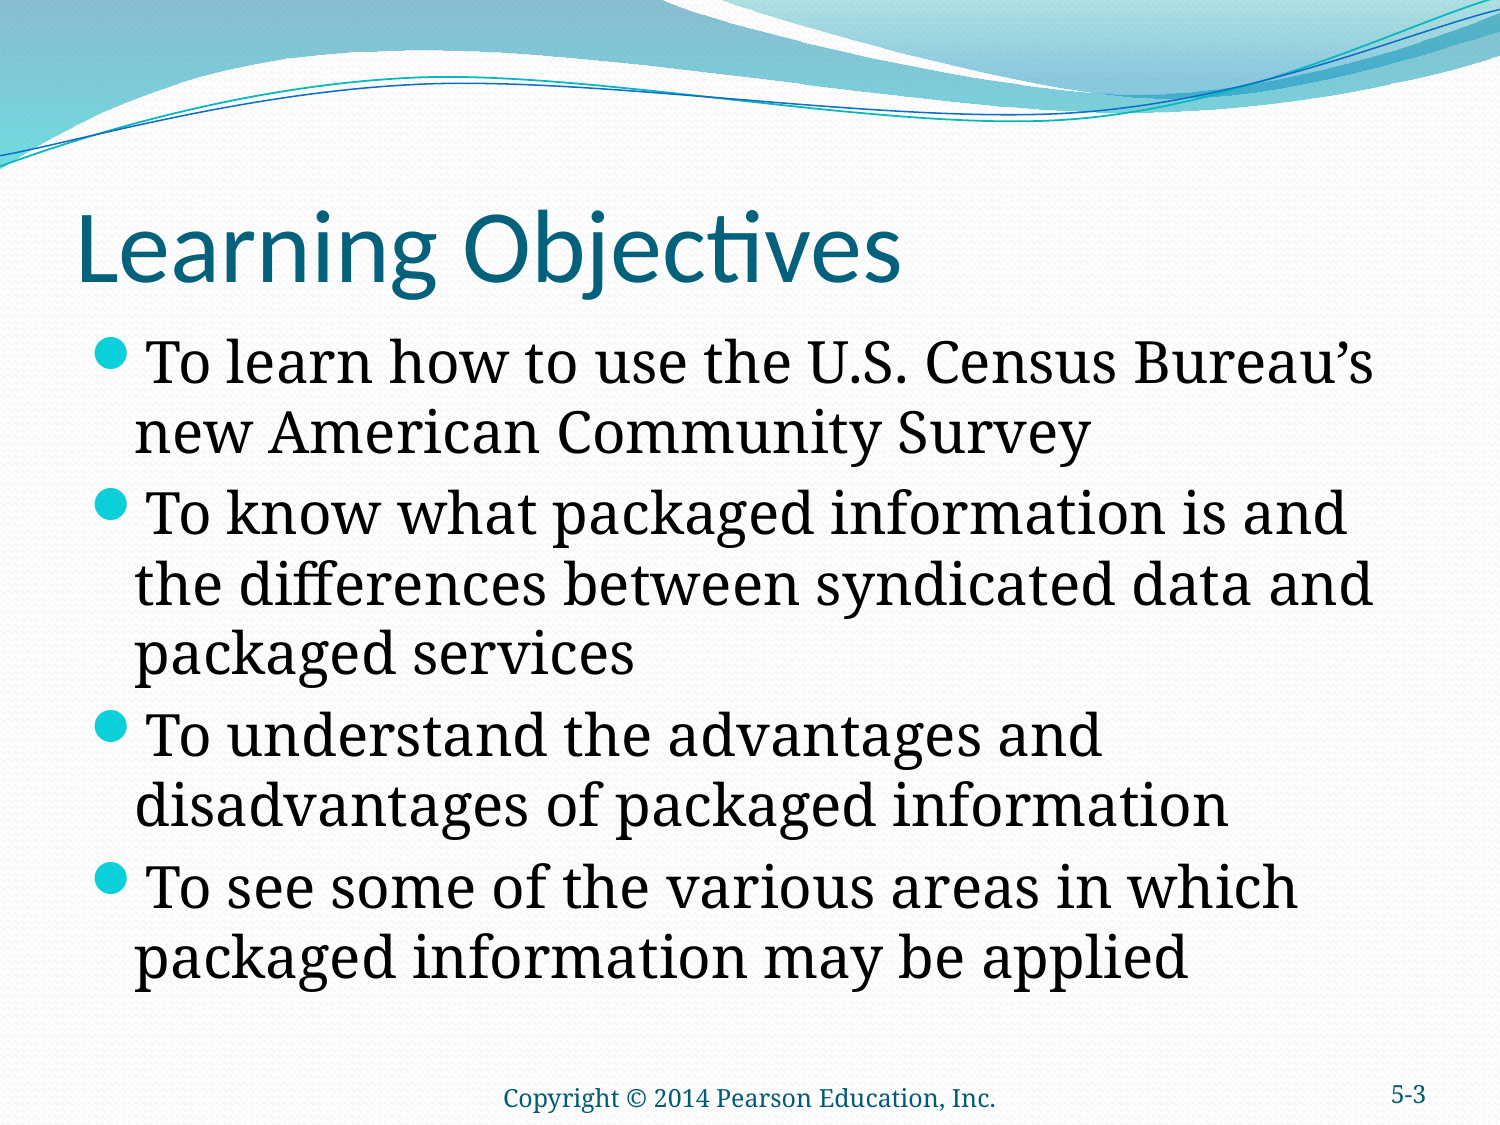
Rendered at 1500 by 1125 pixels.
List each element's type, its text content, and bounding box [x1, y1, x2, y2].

list To learn how to use the U.S. Census Bureau’s new American Community Survey To know what packaged information is and the differences between syndicated data and packaged services To understand the advantages and disadvantages of packaged information To see some of the various areas in which packaged information may be applied [74, 317, 1426, 1038]
title Learning Objectives [74, 115, 1426, 304]
